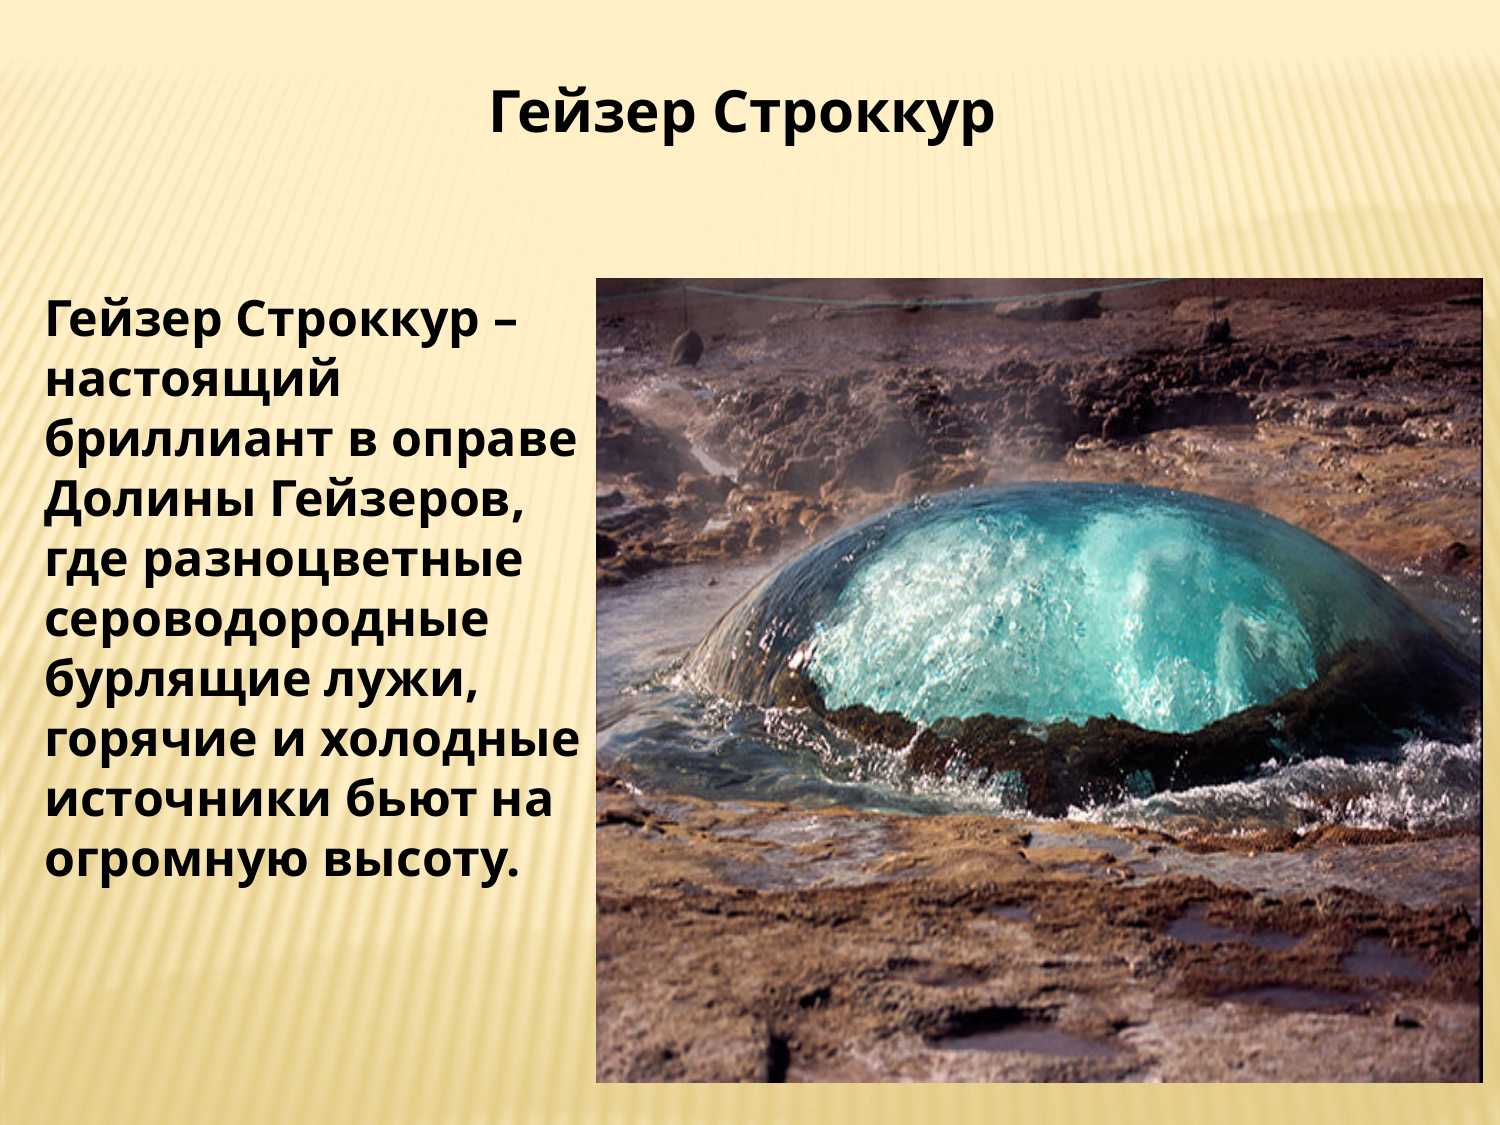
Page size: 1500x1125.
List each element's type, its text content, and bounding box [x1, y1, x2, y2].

picture [596, 278, 1483, 1083]
text_box Гейзер Строккур – настоящий бриллиант в оправе Долины Гейзеров, где разноцветные сероводородные бурлящие лужи, горячие и холодные источники бьют на огромную высоту. [29, 278, 594, 984]
text_box Гейзер Строккур [230, 66, 1270, 152]
